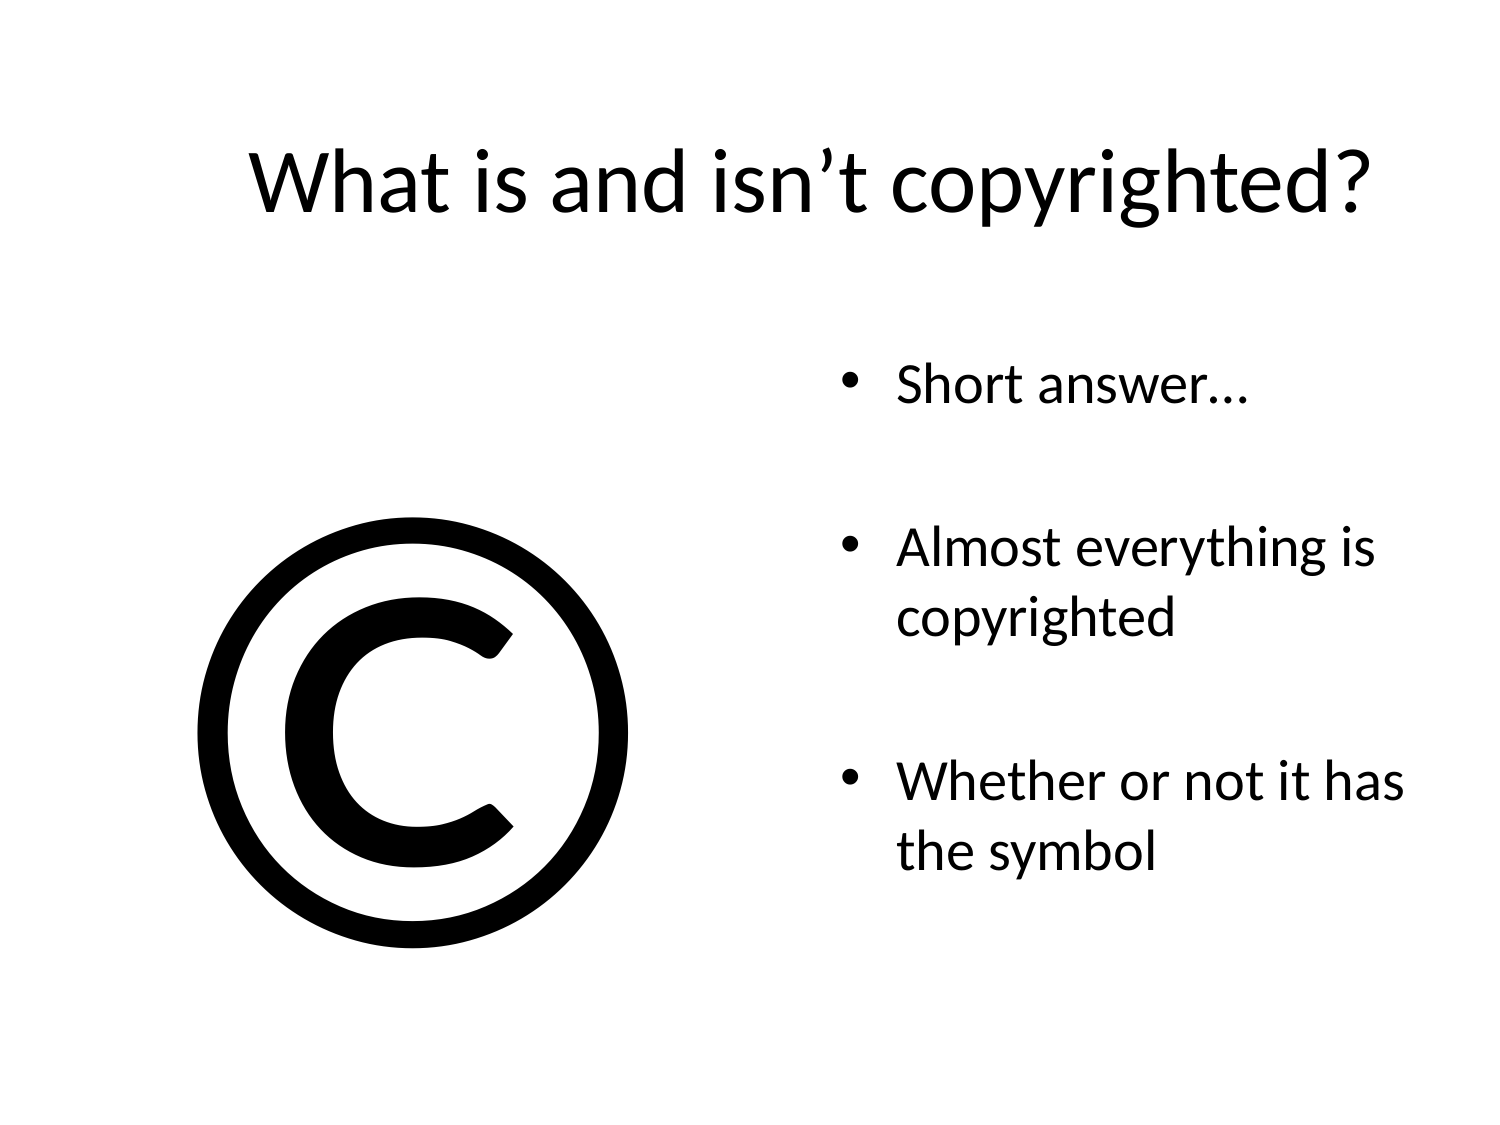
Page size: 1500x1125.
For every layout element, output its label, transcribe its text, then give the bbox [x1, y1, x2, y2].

title What is and isn’t copyrighted? [174, 89, 1450, 263]
list Short answer… Almost everything is copyrighted Whether or not it has the symbol [825, 337, 1450, 1013]
text_box © [137, 312, 638, 1078]
